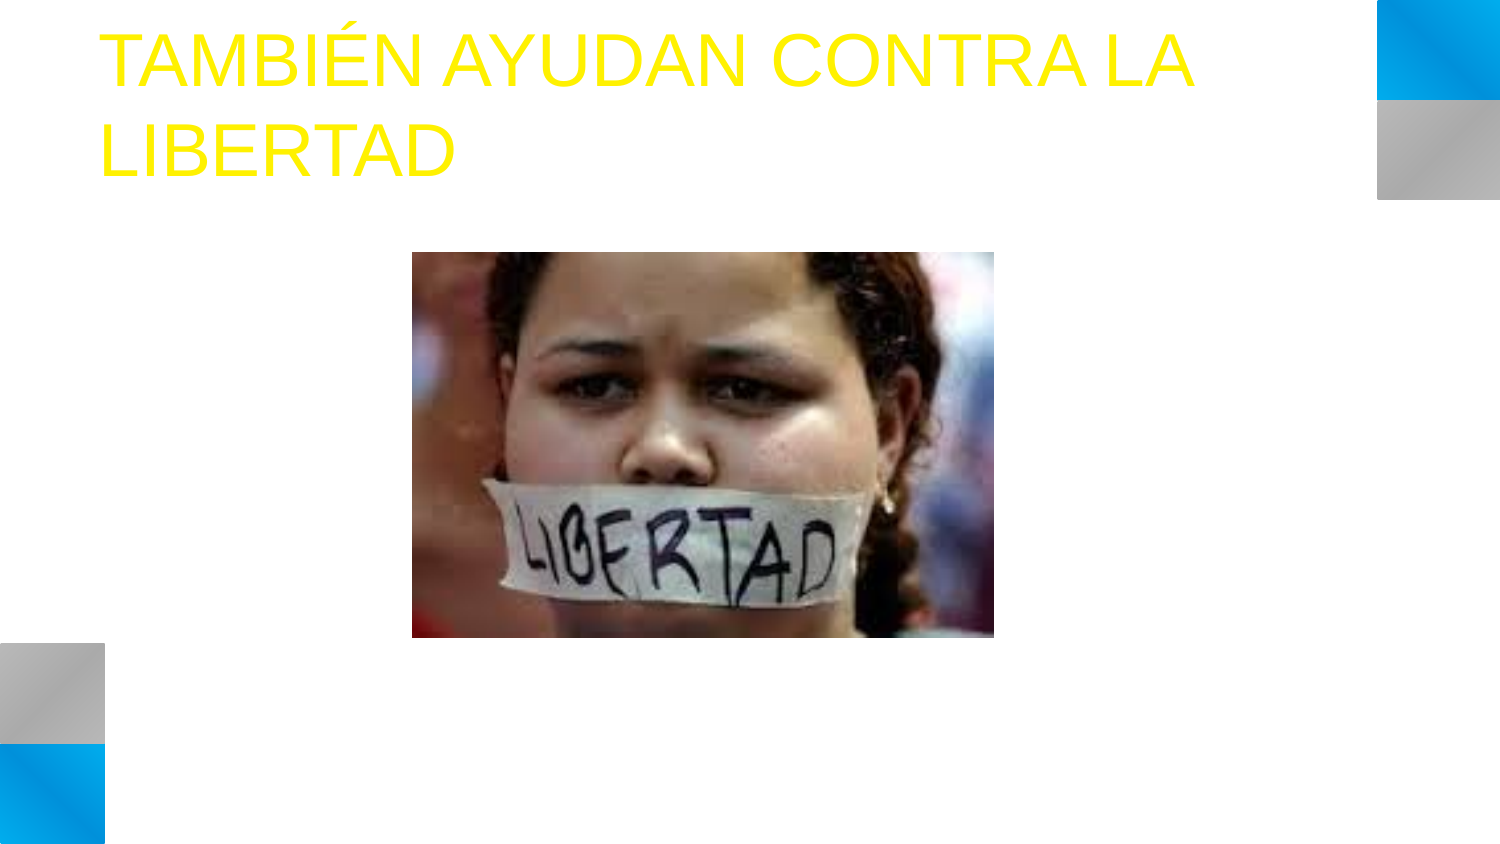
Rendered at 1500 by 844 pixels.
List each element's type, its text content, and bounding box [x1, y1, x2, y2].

text_box TAMBIÉN AYUDAN CONTRA LA LIBERTAD [83, 65, 1213, 207]
picture [412, 252, 994, 639]
